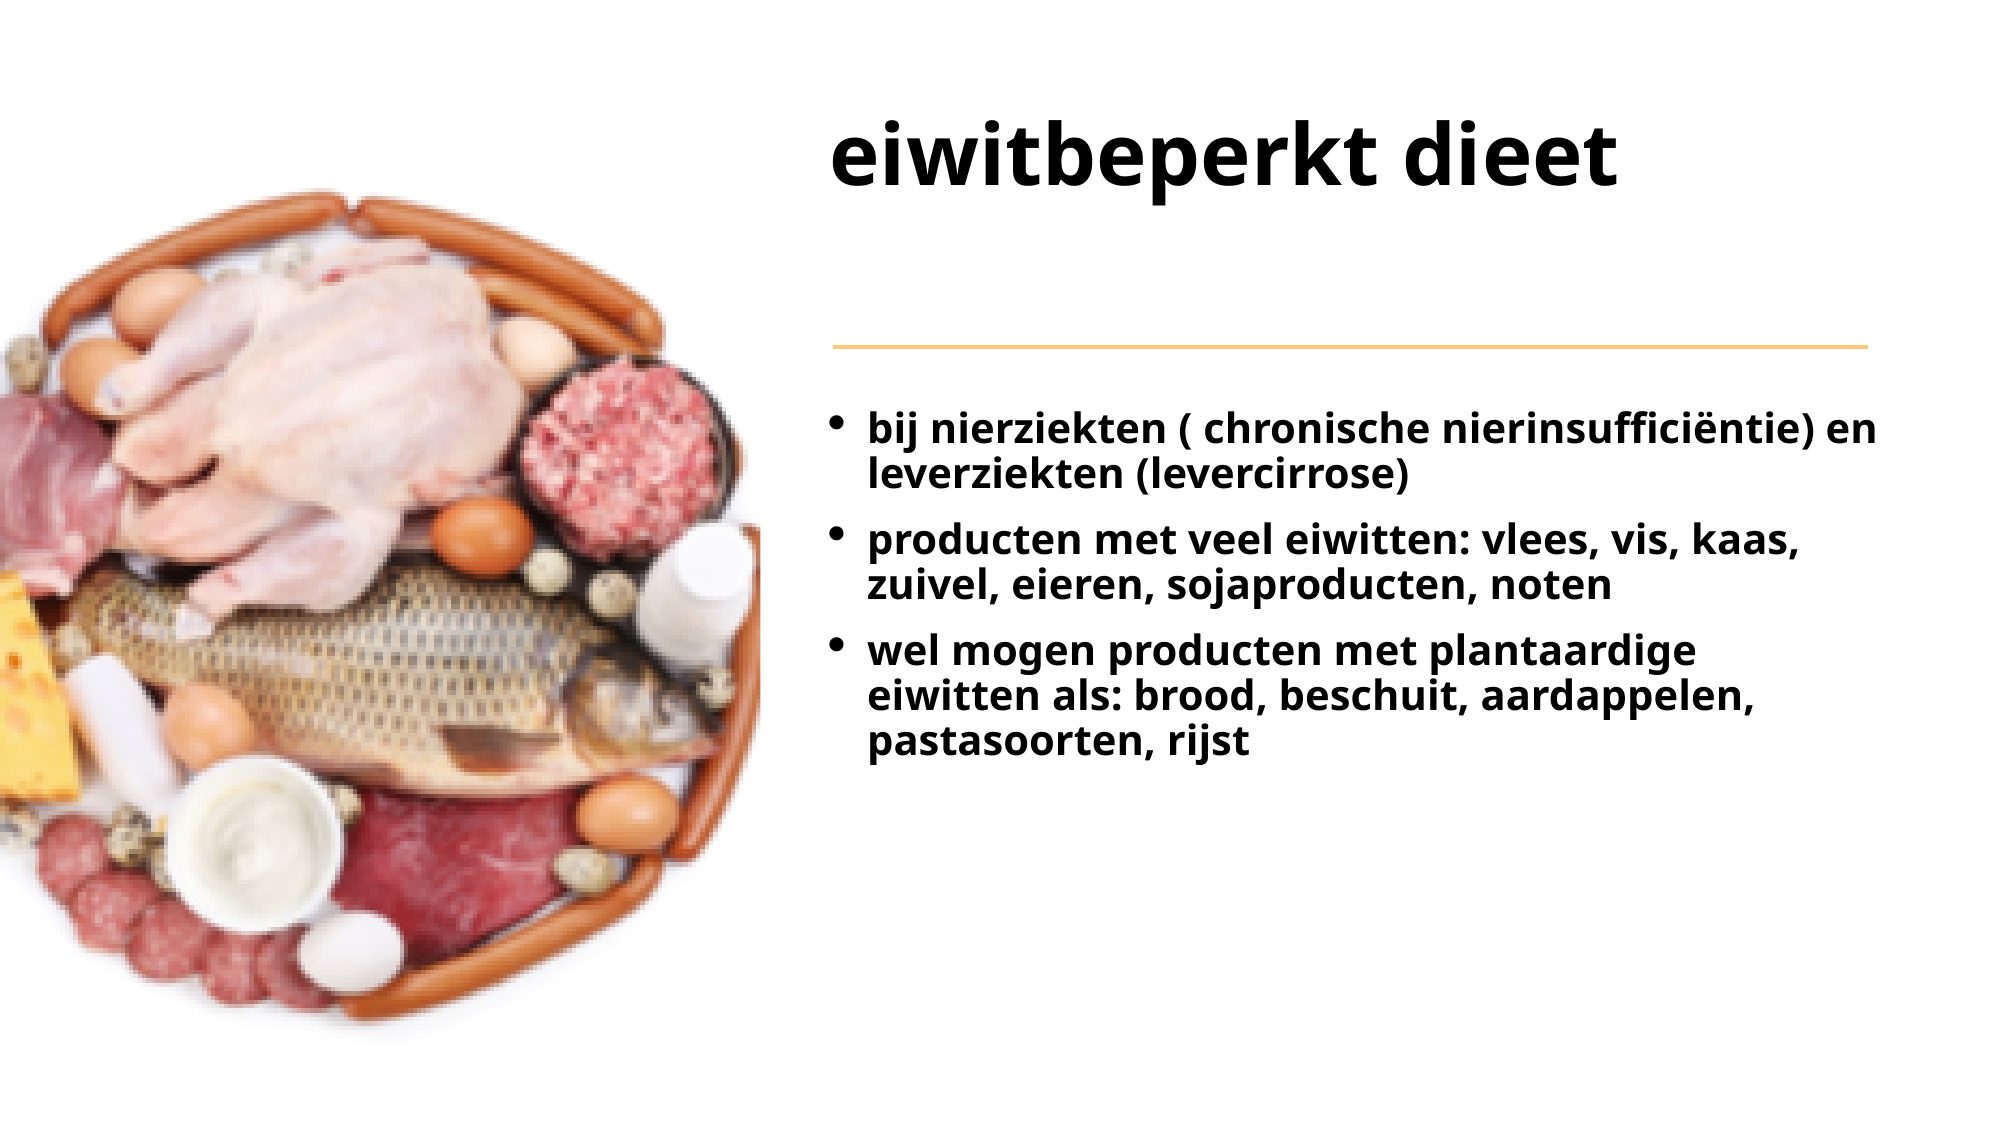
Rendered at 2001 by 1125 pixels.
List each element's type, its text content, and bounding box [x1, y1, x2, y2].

title eiwitbeperkt dieet [814, 103, 1895, 315]
picture [0, 0, 761, 1125]
list bij nierziekten ( chronische nierinsufficiëntie) en leverziekten (levercirrose) producten met veel eiwitten: vlees, vis, kaas, zuivel, eieren, sojaproducten, noten wel mogen producten met plantaardige eiwitten als: brood, beschuit, aardappelen, pastasoorten, rijst [814, 399, 1895, 1021]
